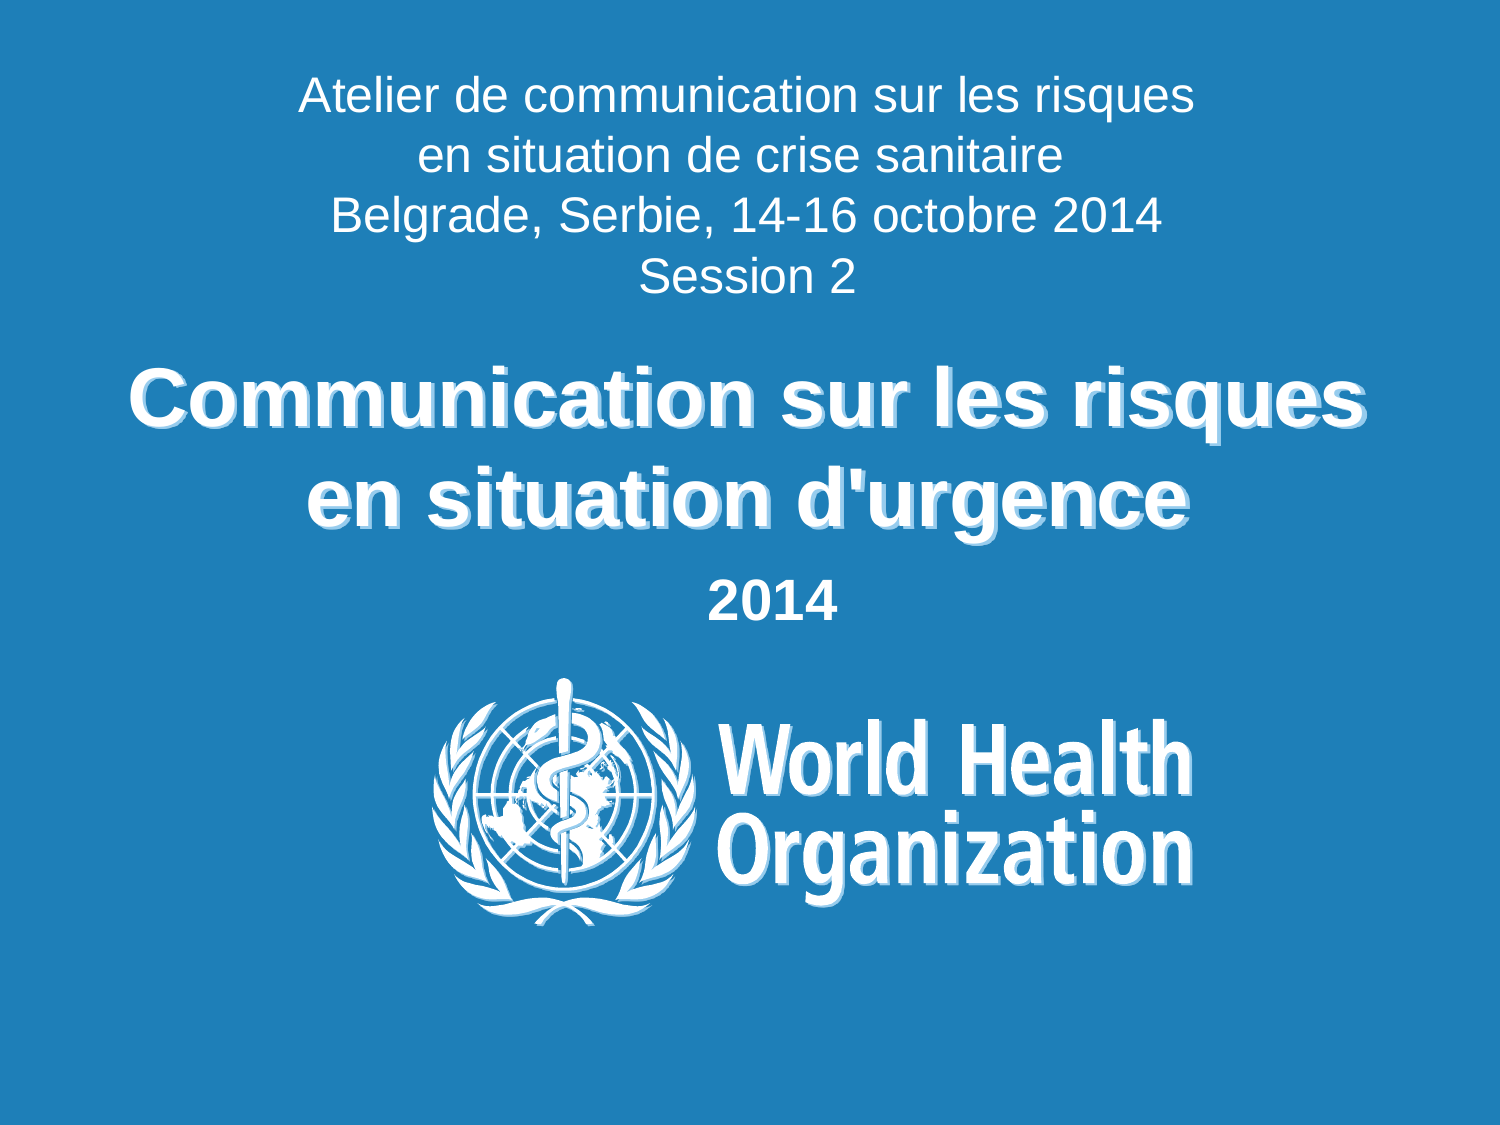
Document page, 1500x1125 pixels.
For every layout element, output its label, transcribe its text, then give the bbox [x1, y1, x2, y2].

text_box 2014 [643, 562, 852, 633]
title Communication sur les risques en situation d'urgence [110, 372, 1386, 614]
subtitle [431, 677, 1191, 926]
text_box Atelier de communication sur les risques en situation de crise sanitaire Belgrade, Serbie, 14-16 octobre 2014 Session 2 [281, 66, 1215, 311]
